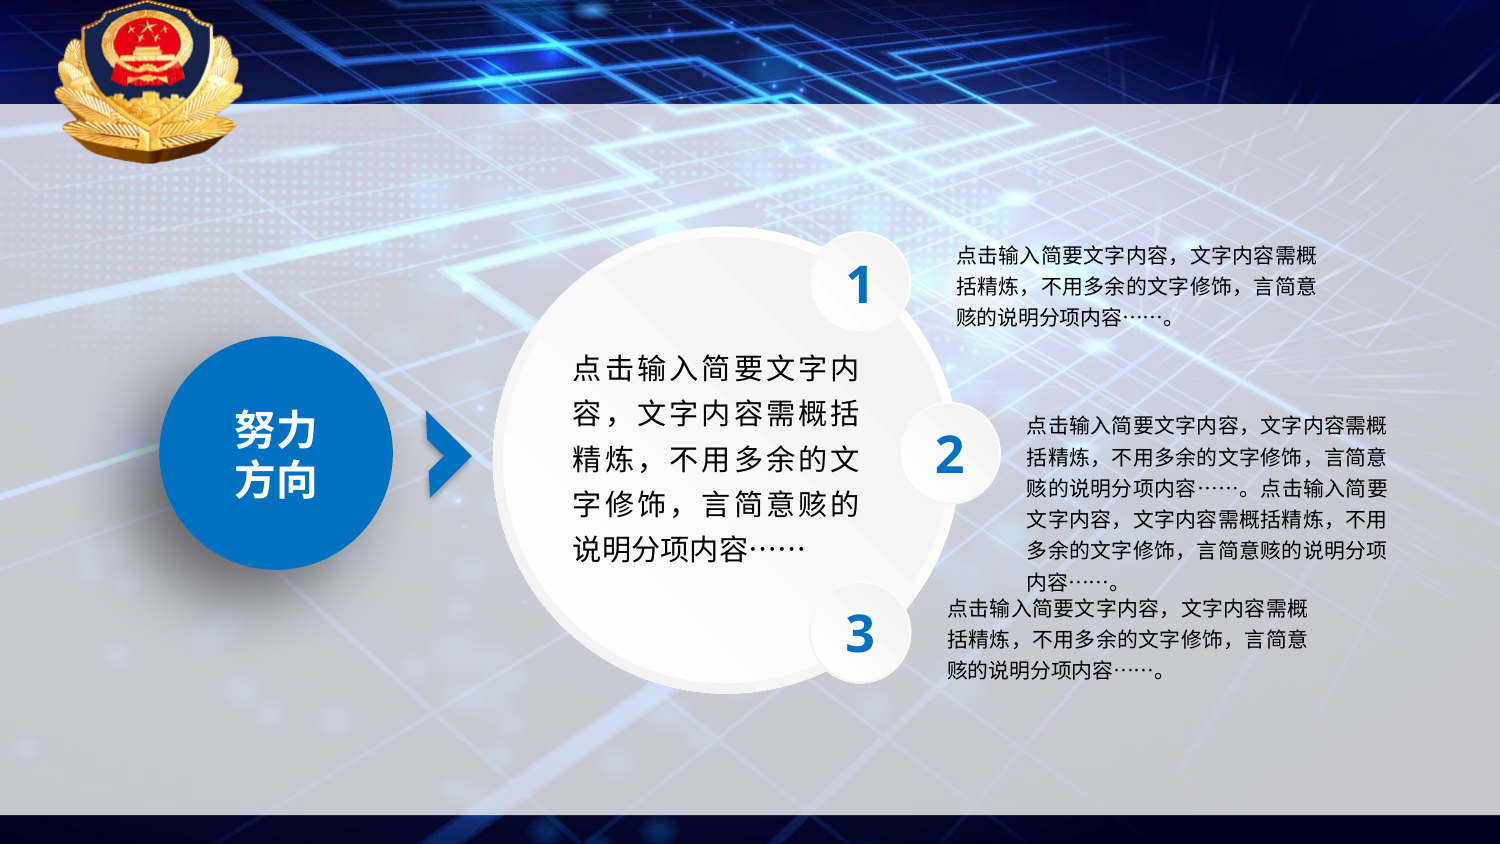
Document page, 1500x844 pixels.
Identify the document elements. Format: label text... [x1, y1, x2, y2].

text_box [157, 334, 395, 572]
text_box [898, 401, 1002, 505]
text_box 点击输入简要文字内容，文字内容需概括精炼，不用多余的文字修饰，言简意赅的说明分项内容……。点击输入简要文字内容，文字内容需概括精炼，不用多余的文字修饰，言简意赅的说明分项内容……。 [1026, 406, 1388, 595]
picture [0, 816, 1500, 844]
picture [0, 0, 1500, 164]
text_box 点击输入简要文字内容，文字内容需概括精炼，不用多余的文字修饰，言简意赅的说明分项内容……。 [965, 589, 1309, 684]
text_box [425, 410, 472, 498]
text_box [808, 231, 912, 334]
text_box 点击输入简要文字内容，文字内容需概括精炼，不用多余的文字修饰，言简意赅的说明分项内容……。 [965, 236, 1317, 330]
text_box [492, 226, 961, 694]
text_box 努力 方向 [234, 403, 318, 504]
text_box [808, 580, 912, 684]
